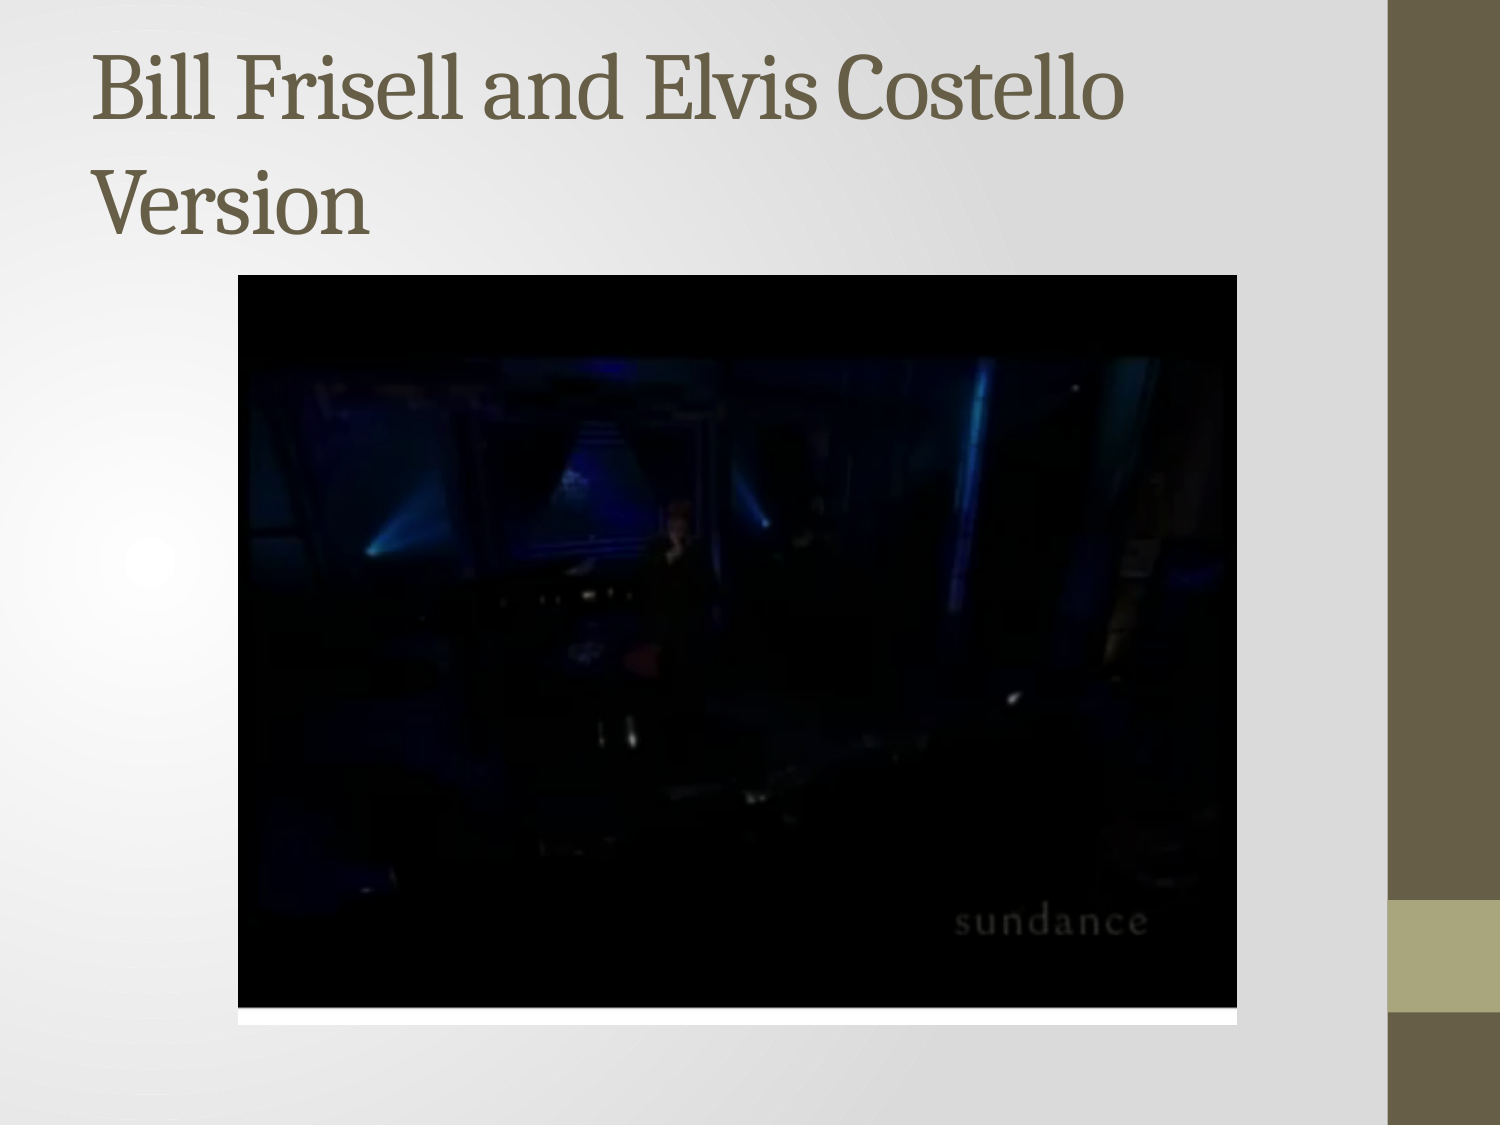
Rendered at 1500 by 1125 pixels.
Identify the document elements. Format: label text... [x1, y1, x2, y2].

title Bill Frisell and Elvis Costello Version [75, 45, 1325, 233]
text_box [236, 274, 1239, 1026]
